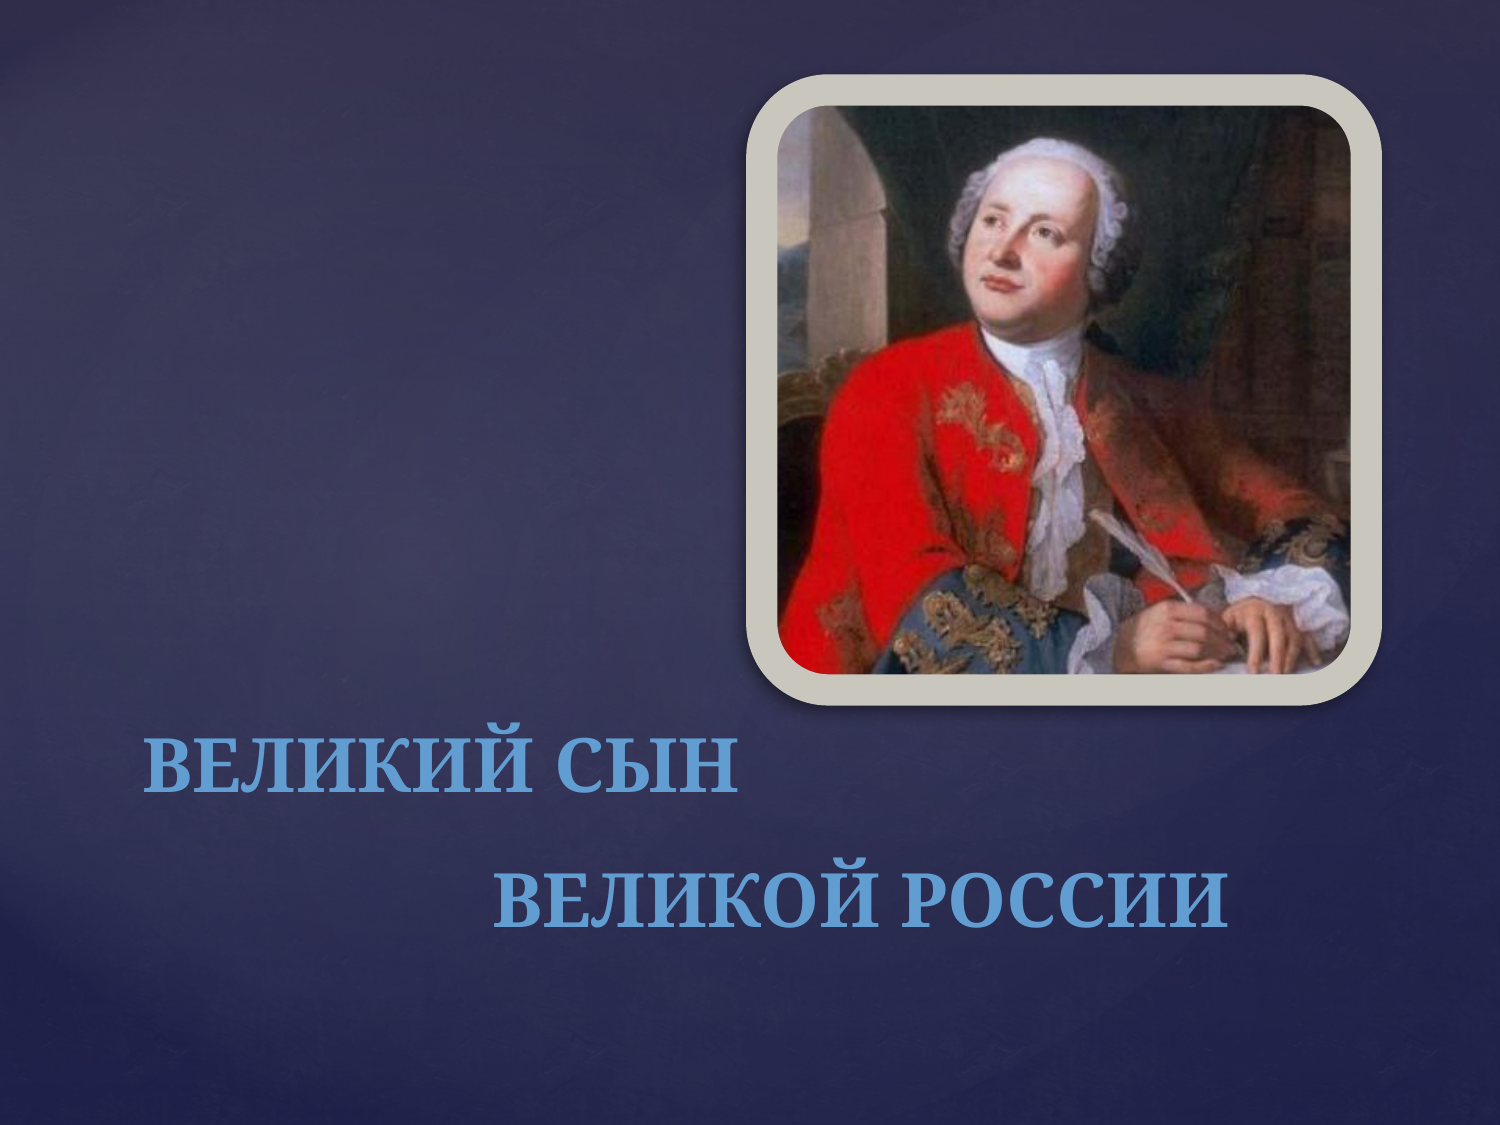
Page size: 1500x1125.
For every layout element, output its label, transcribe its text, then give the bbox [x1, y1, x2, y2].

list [761, 89, 1367, 691]
title Великий сын Великой России [127, 800, 1424, 950]
